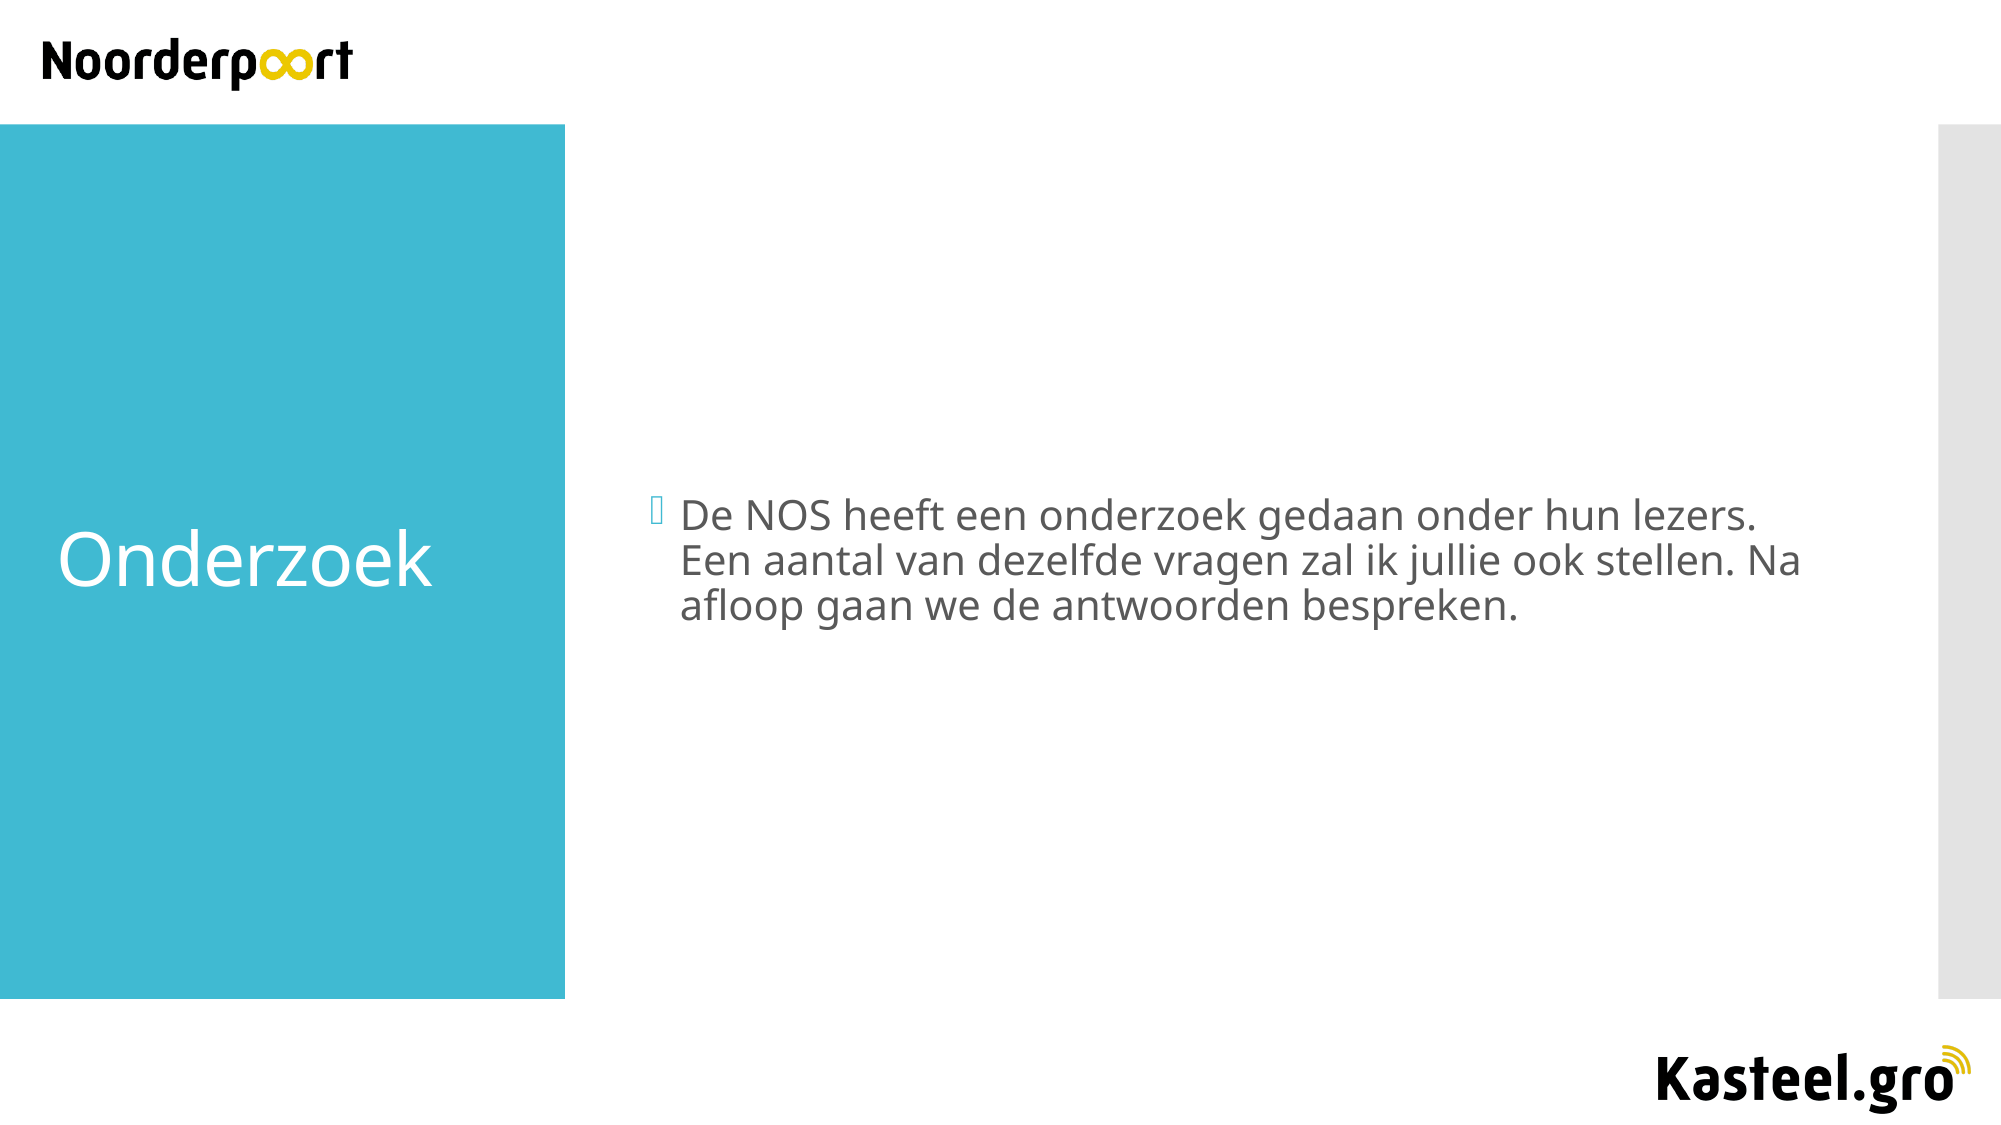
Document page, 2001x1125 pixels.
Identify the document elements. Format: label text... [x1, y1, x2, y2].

list De NOS heeft een onderzoek gedaan onder hun lezers. Een aantal van dezelfde vragen zal ik jullie ook stellen. Na afloop gaan we de antwoorden bespreken. [634, 141, 1835, 982]
picture [1657, 1045, 1971, 1114]
title Onderzoek [41, 184, 525, 940]
picture [41, 35, 354, 92]
